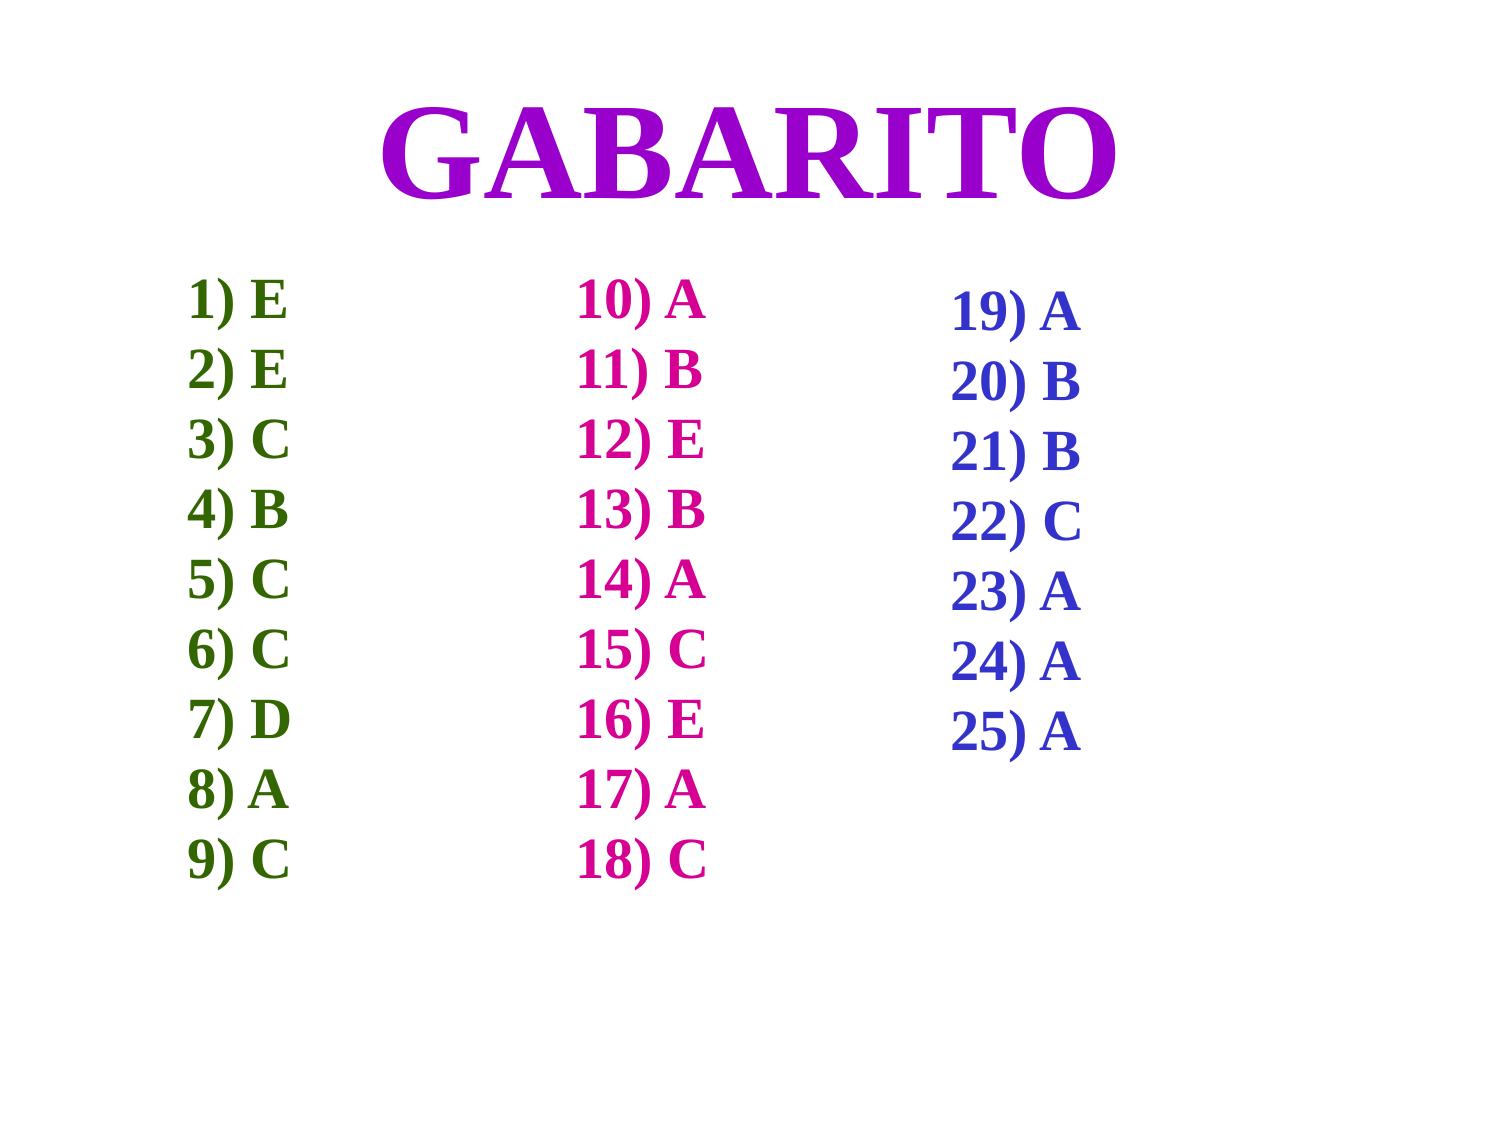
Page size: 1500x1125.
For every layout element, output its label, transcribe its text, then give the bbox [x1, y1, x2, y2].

text_box 19) A 20) B 21) B 22) C 23) A 24) A 25) A [934, 264, 1100, 770]
text_box 10) A 11) B 12) E 13) B 14) A 15) C 16) E 17) A 18) C [559, 252, 725, 898]
title GABARITO [112, 50, 1388, 238]
text_box 1) E 2) E 3) C 4) B 5) C 6) C 7) D 8) A 9) C [172, 252, 308, 898]
